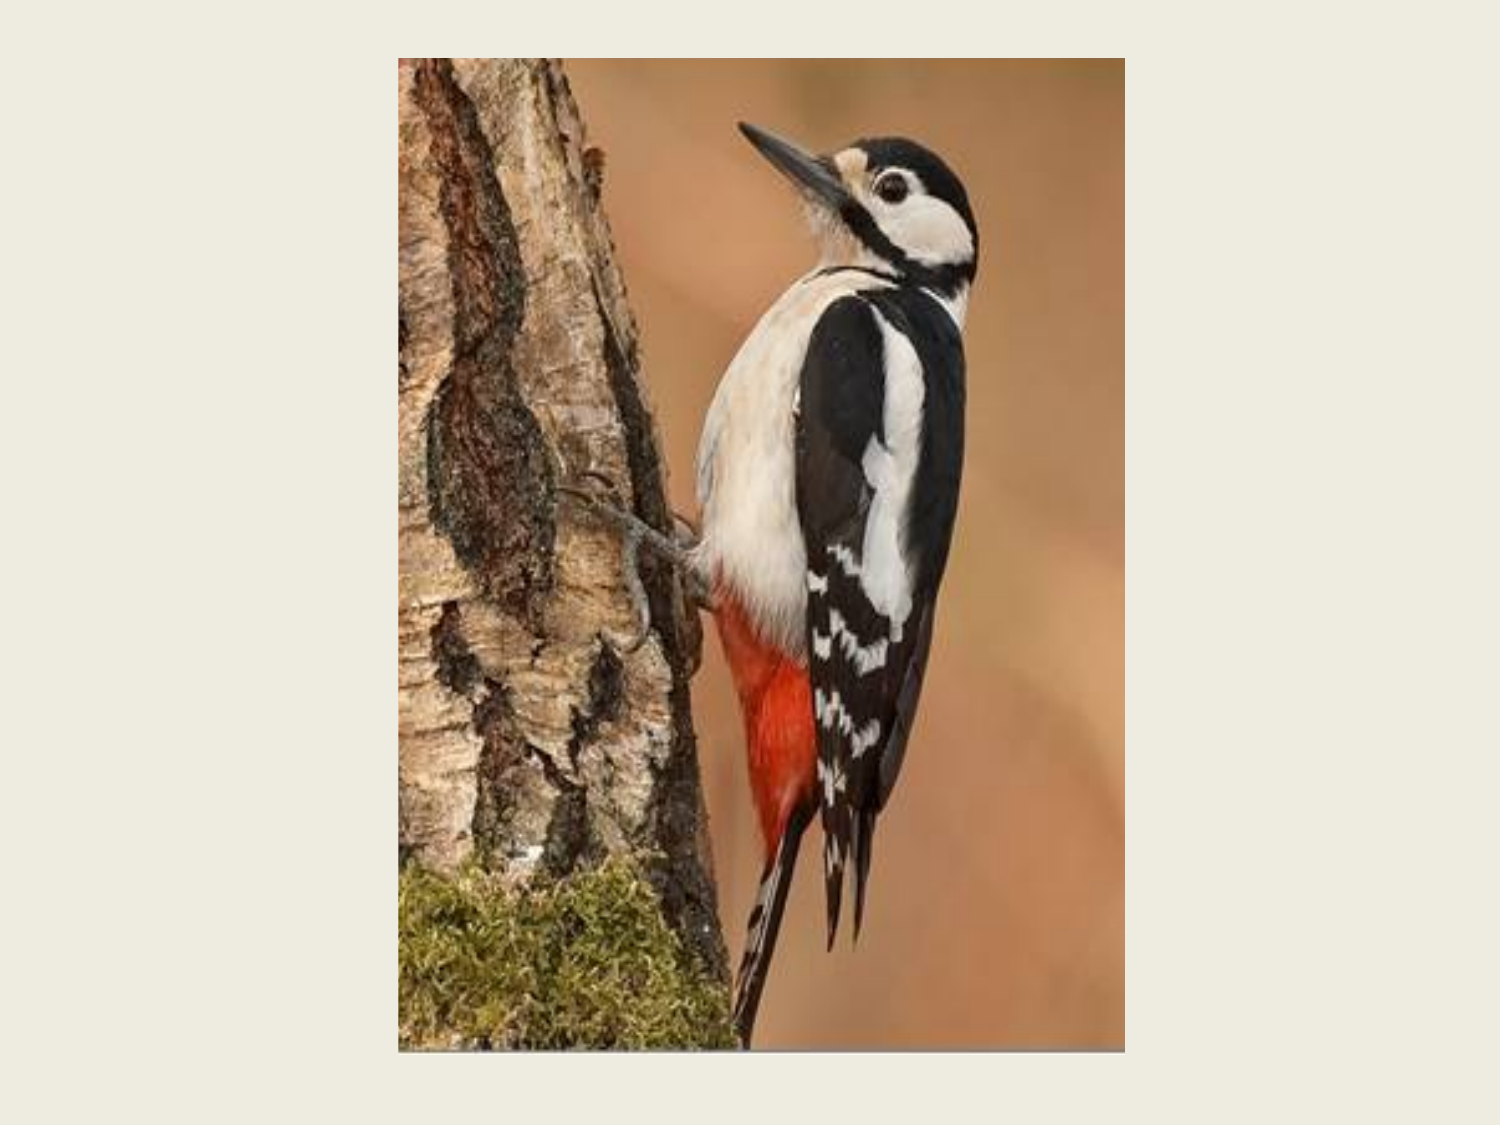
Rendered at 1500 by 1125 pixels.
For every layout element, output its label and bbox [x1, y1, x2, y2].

picture [398, 58, 1126, 1055]
